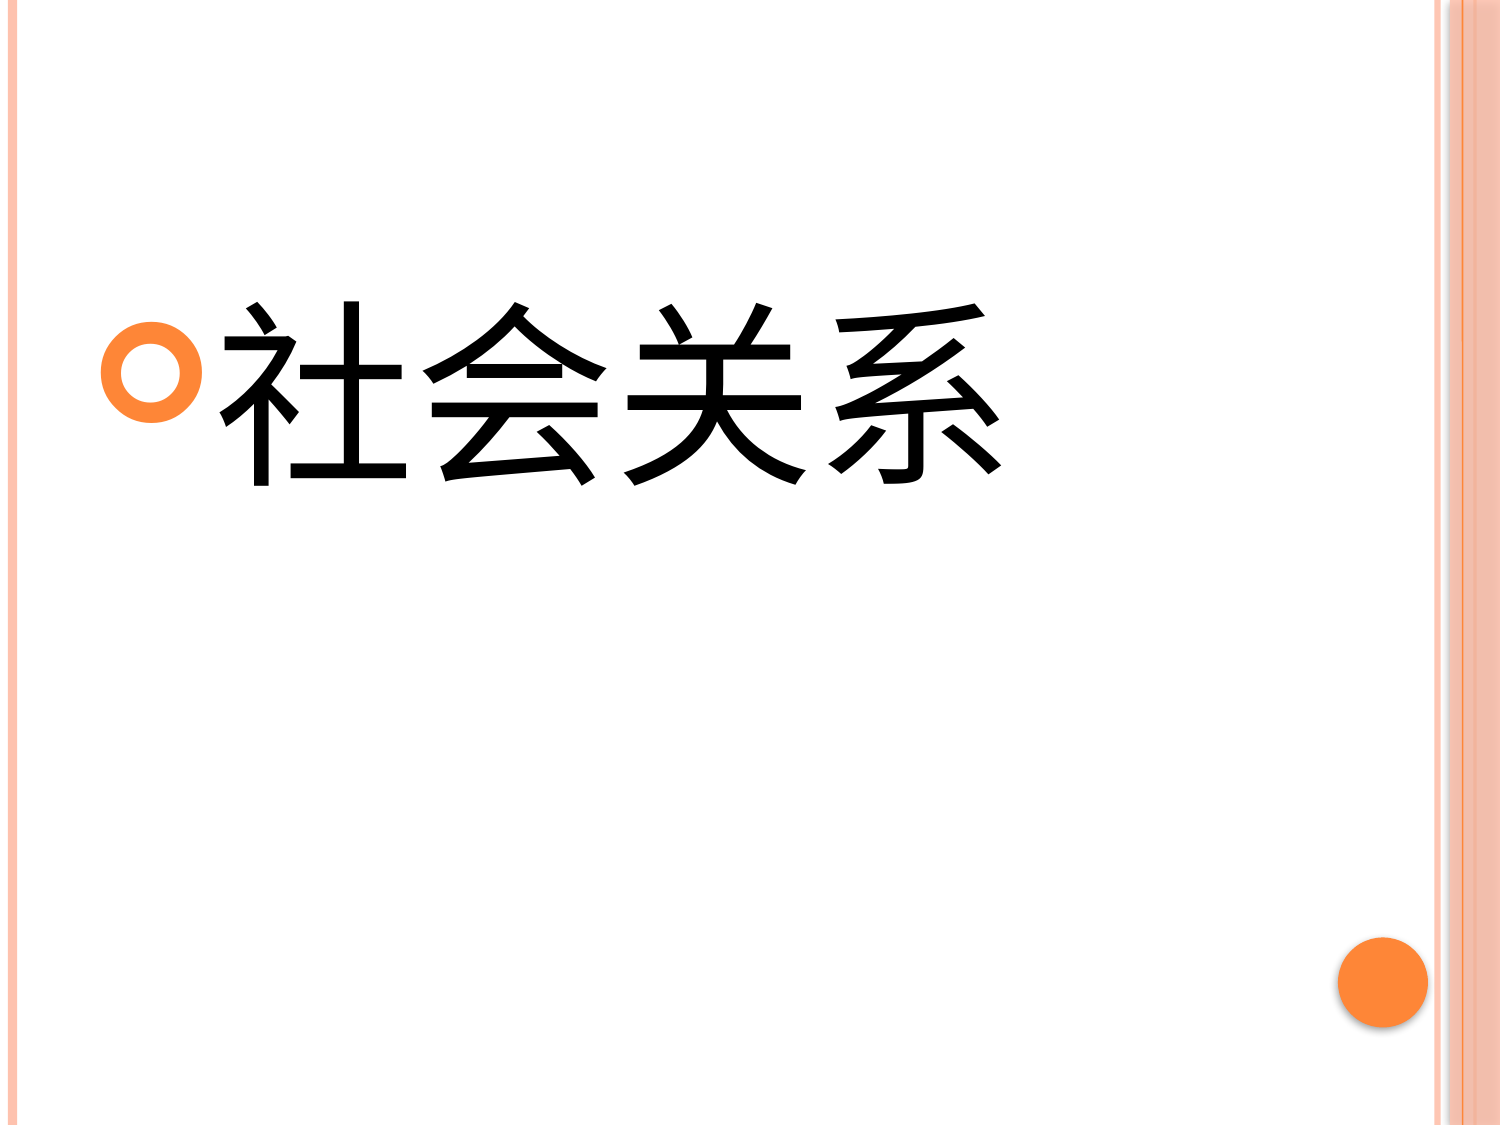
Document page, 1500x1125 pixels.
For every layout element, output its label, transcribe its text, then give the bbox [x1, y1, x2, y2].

list 社会关系 [75, 262, 1300, 1062]
